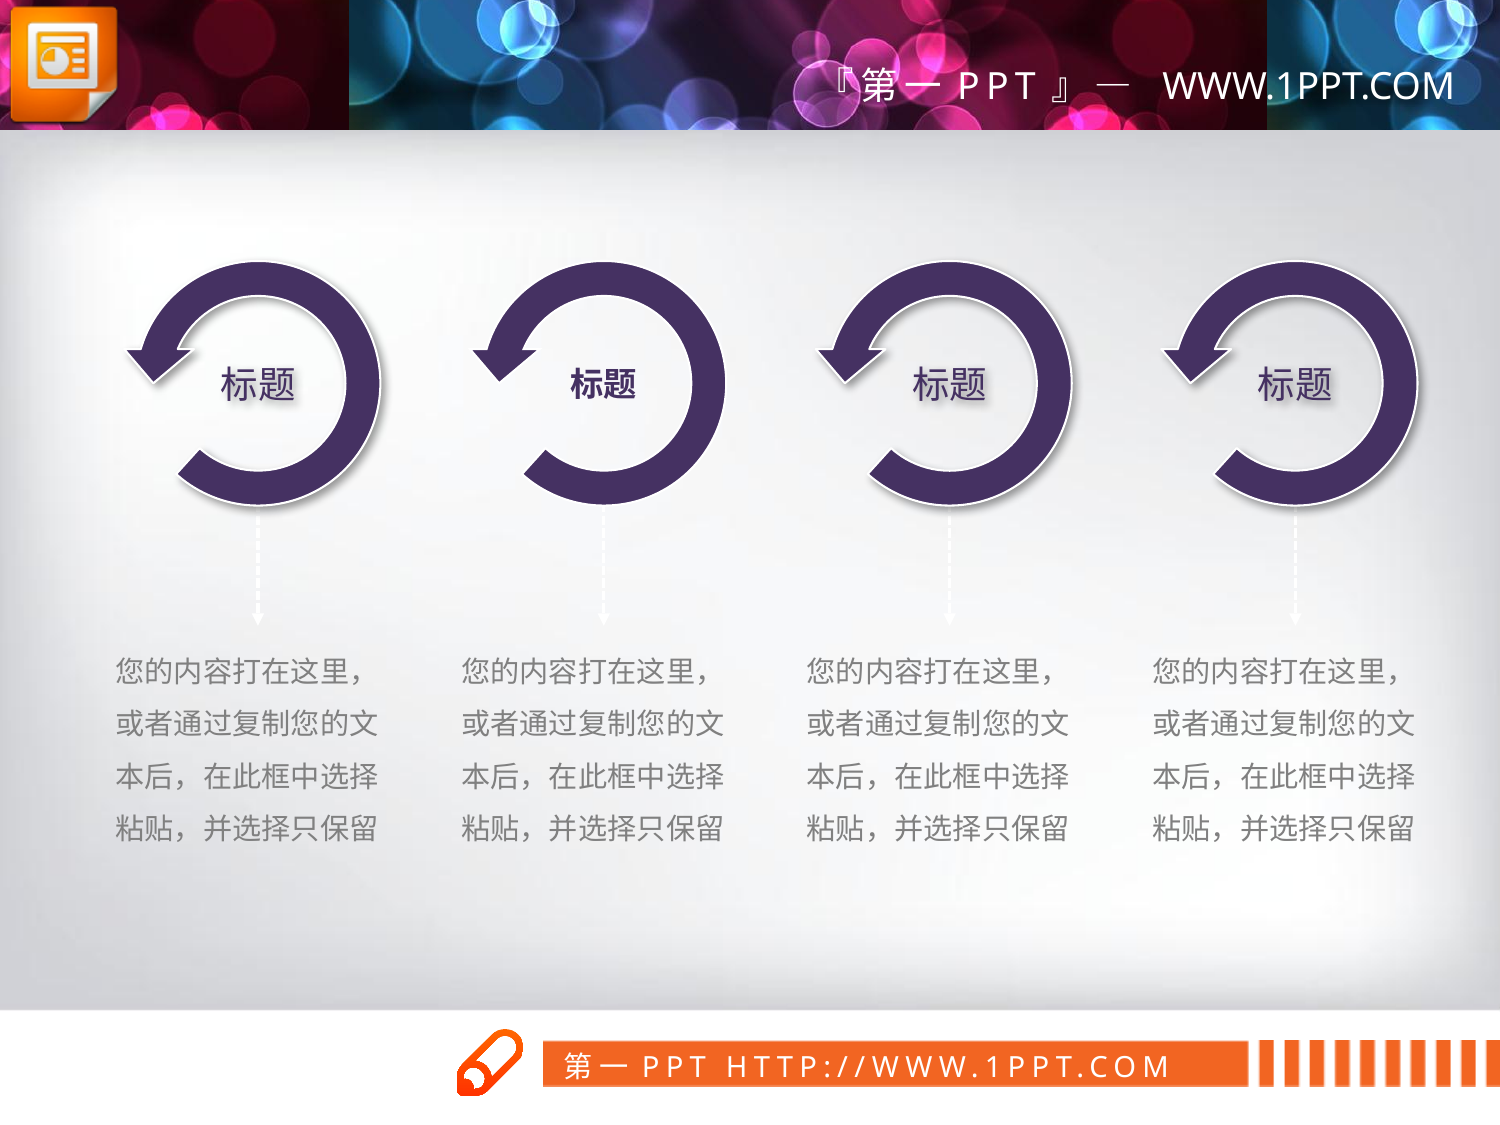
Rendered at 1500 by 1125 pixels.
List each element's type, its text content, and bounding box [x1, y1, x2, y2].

text_box 标题 [813, 258, 1074, 508]
text_box 标题 [122, 258, 383, 508]
text_box 您的内容打在这里，或者通过复制您的文本后，在此框中选择粘贴，并选择只保留 [446, 628, 755, 853]
picture [0, 0, 1500, 1012]
text_box 标题 [469, 260, 727, 506]
text_box 您的内容打在这里，或者通过复制您的文本后，在此框中选择粘贴，并选择只保留 [100, 628, 409, 853]
text_box 标题 [1159, 258, 1420, 508]
picture [543, 1040, 1500, 1087]
text_box 您的内容打在这里，或者通过复制您的文本后，在此框中选择粘贴，并选择只保留 [1137, 628, 1446, 853]
text_box 您的内容打在这里，或者通过复制您的文本后，在此框中选择粘贴，并选择只保留 [791, 628, 1100, 853]
